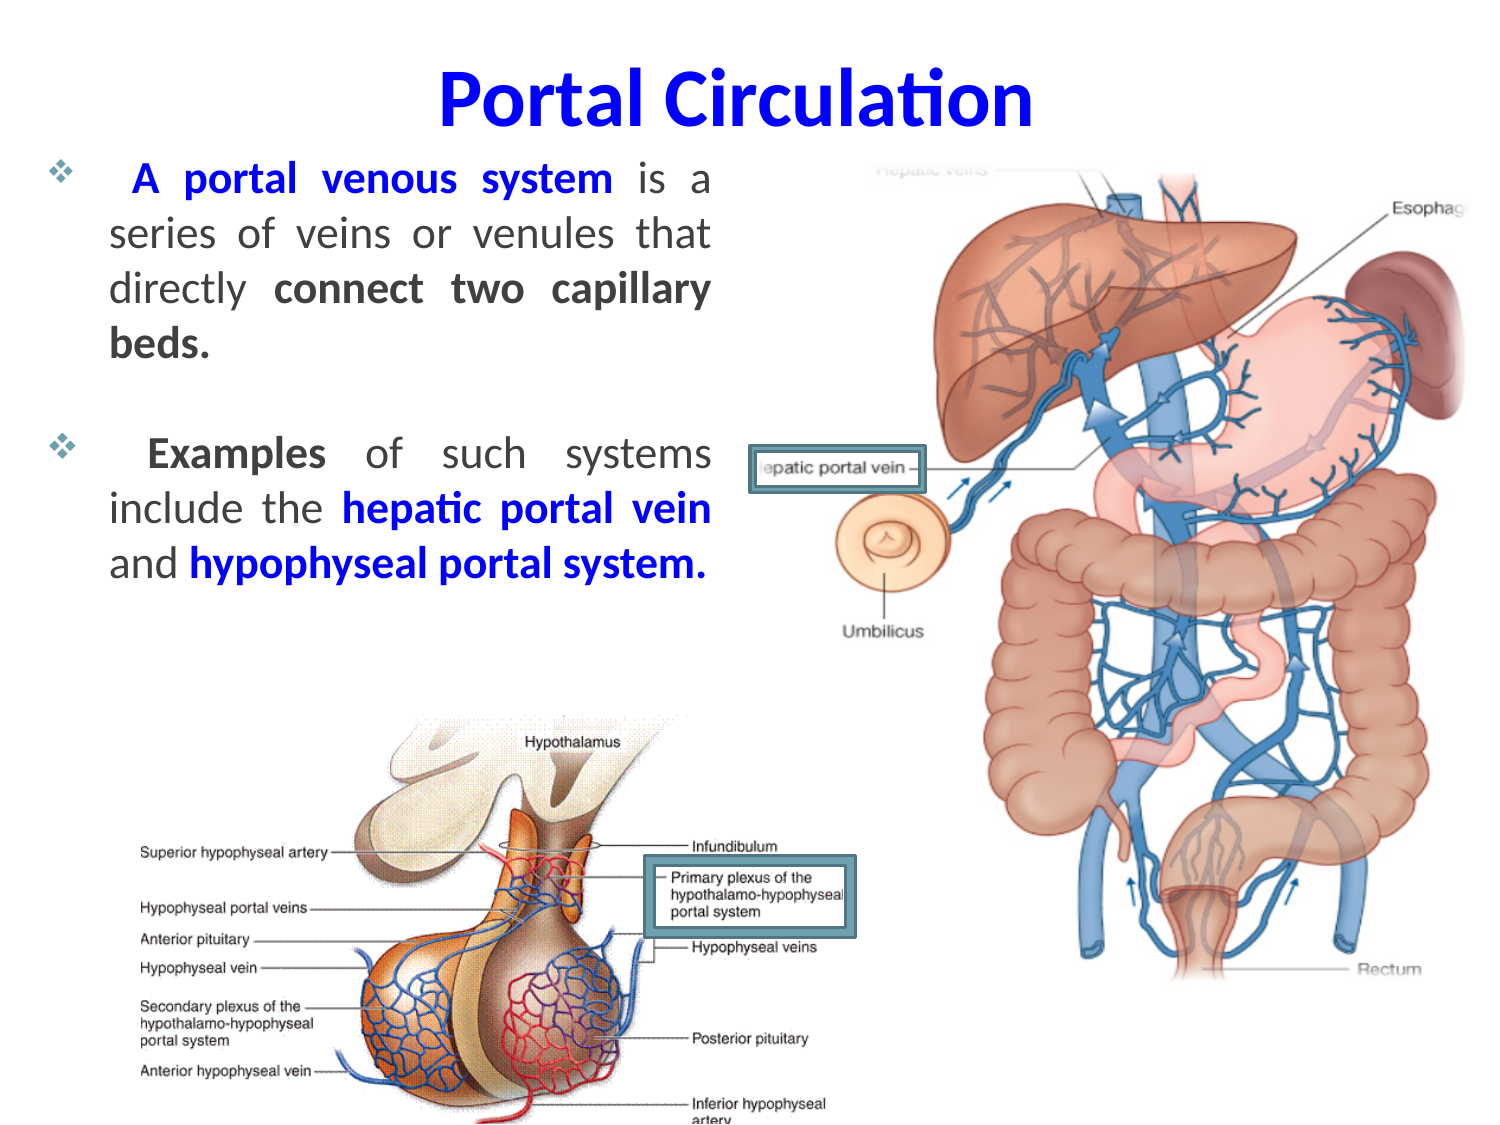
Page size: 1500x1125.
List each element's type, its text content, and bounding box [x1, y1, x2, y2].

list A portal venous system is a series of veins or venules that directly connect two capillary beds. Examples of such systems include the hepatic portal vein and hypophyseal portal system. [24, 140, 728, 794]
picture [750, 163, 1472, 988]
picture [140, 714, 844, 1125]
title Portal Circulation [74, 0, 1401, 195]
